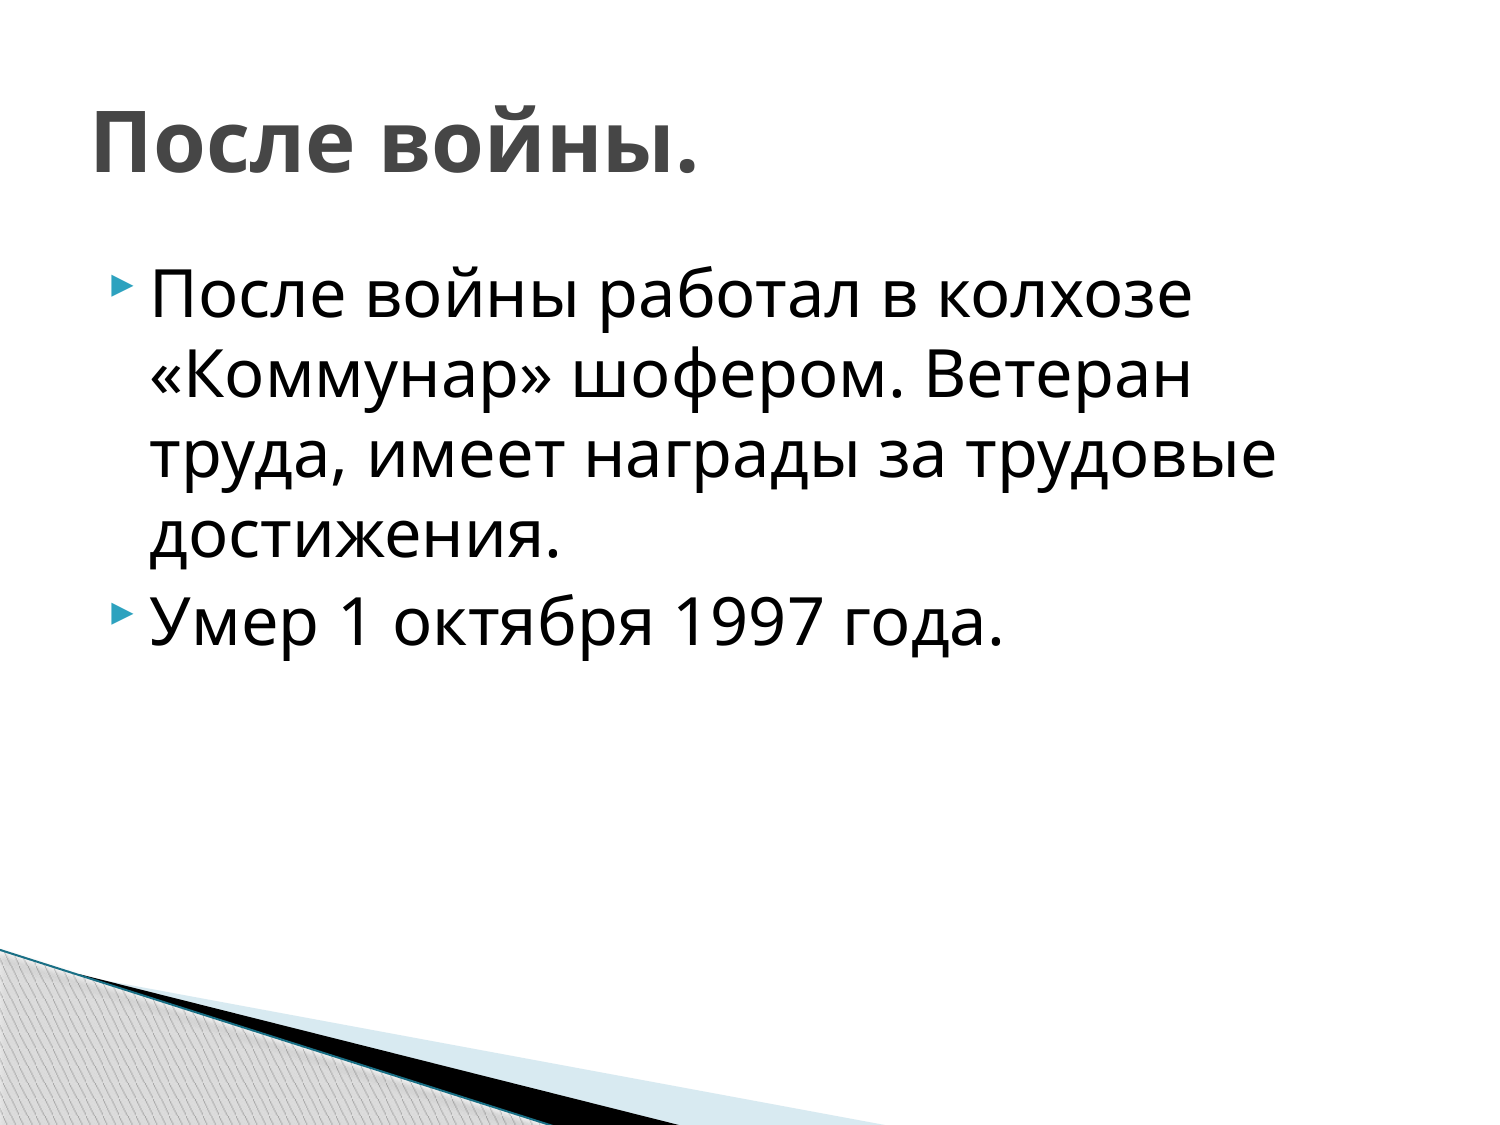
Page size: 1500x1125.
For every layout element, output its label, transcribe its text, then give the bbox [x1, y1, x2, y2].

list После войны работал в колхозе «Коммунар» шофером. Ветеран труда, имеет награды за трудовые достижения. Умер 1 октября 1997 года. [75, 243, 1425, 986]
title После войны. [75, 45, 1425, 233]
